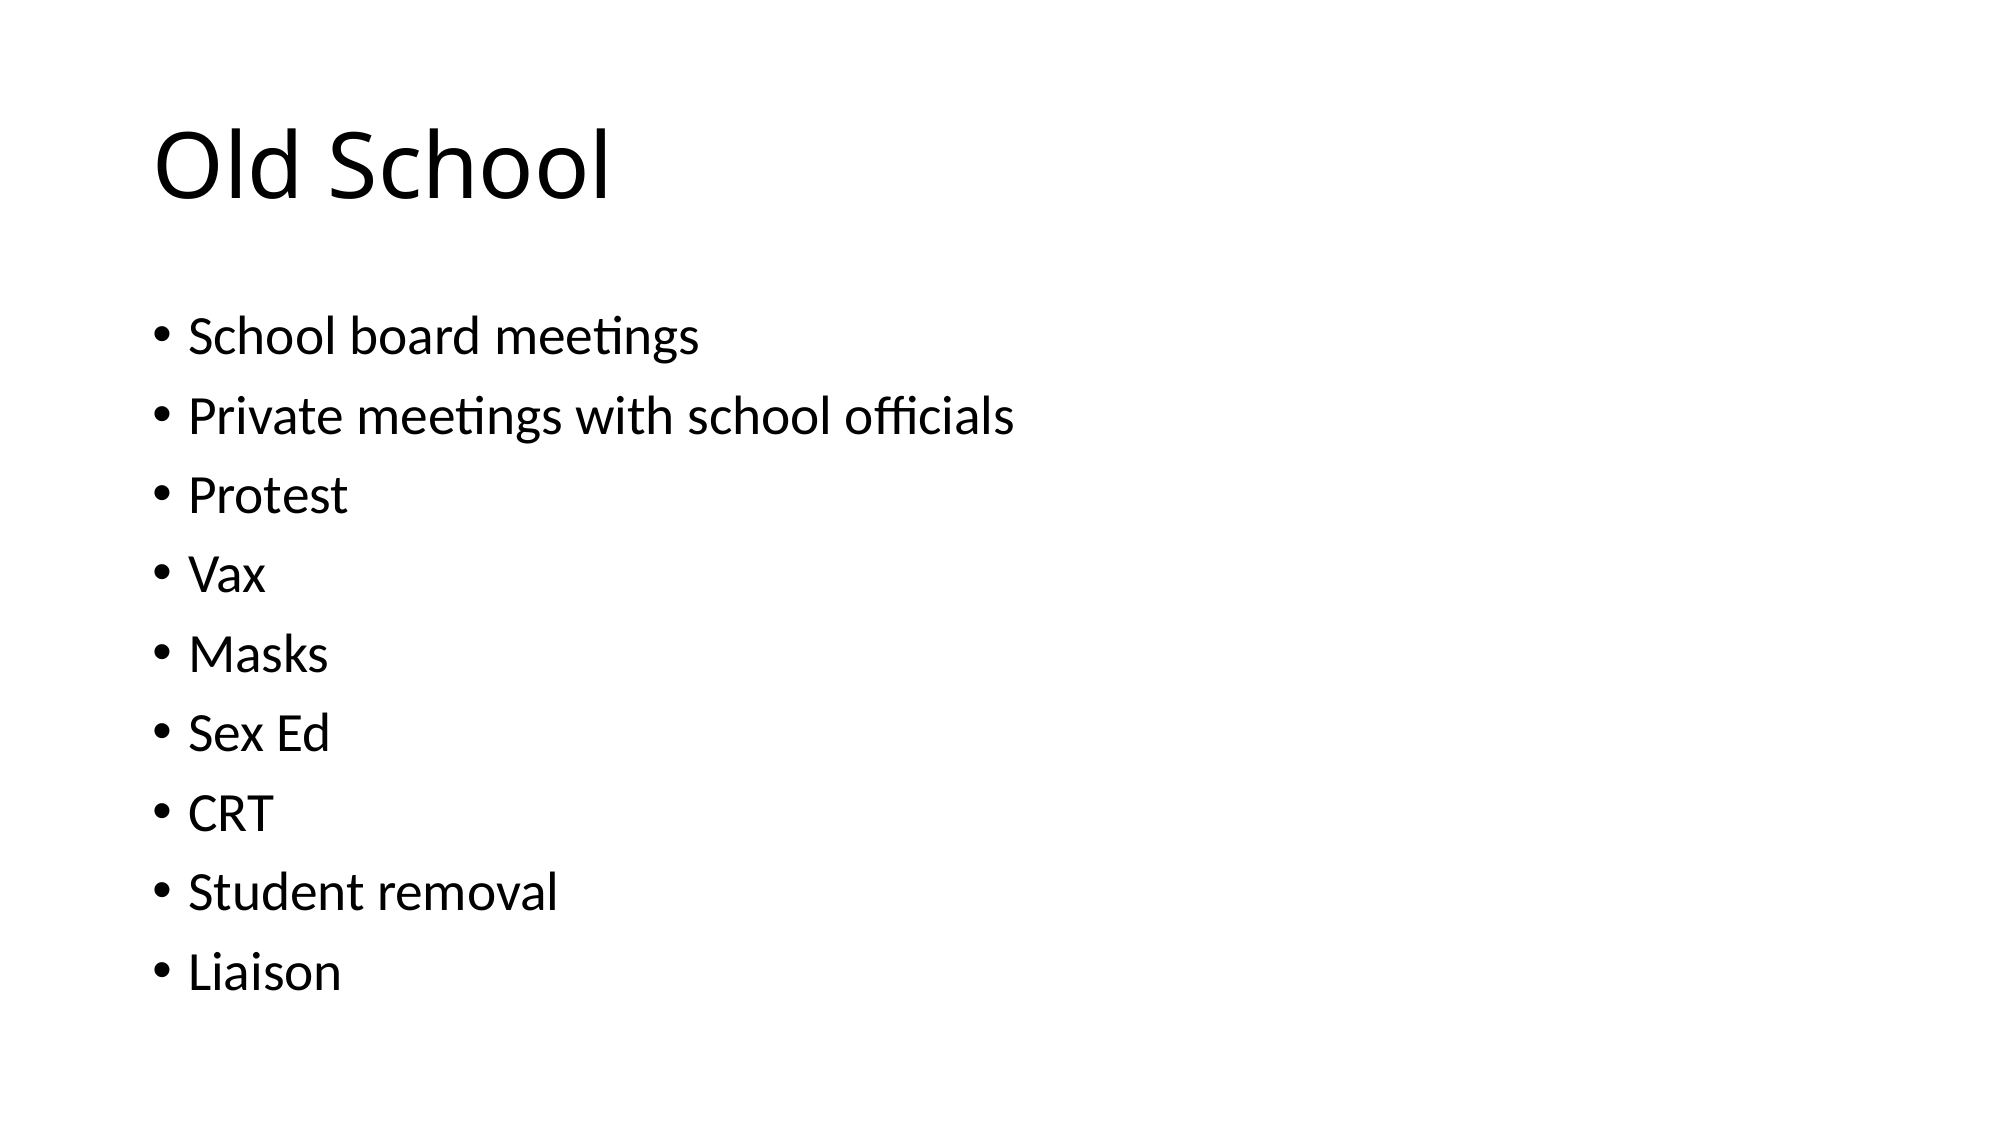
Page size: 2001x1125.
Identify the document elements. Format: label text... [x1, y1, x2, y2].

list School board meetings Private meetings with school officials Protest Vax Masks Sex Ed CRT Student removal Liaison [137, 299, 1863, 1014]
title Old School [137, 59, 1863, 278]
